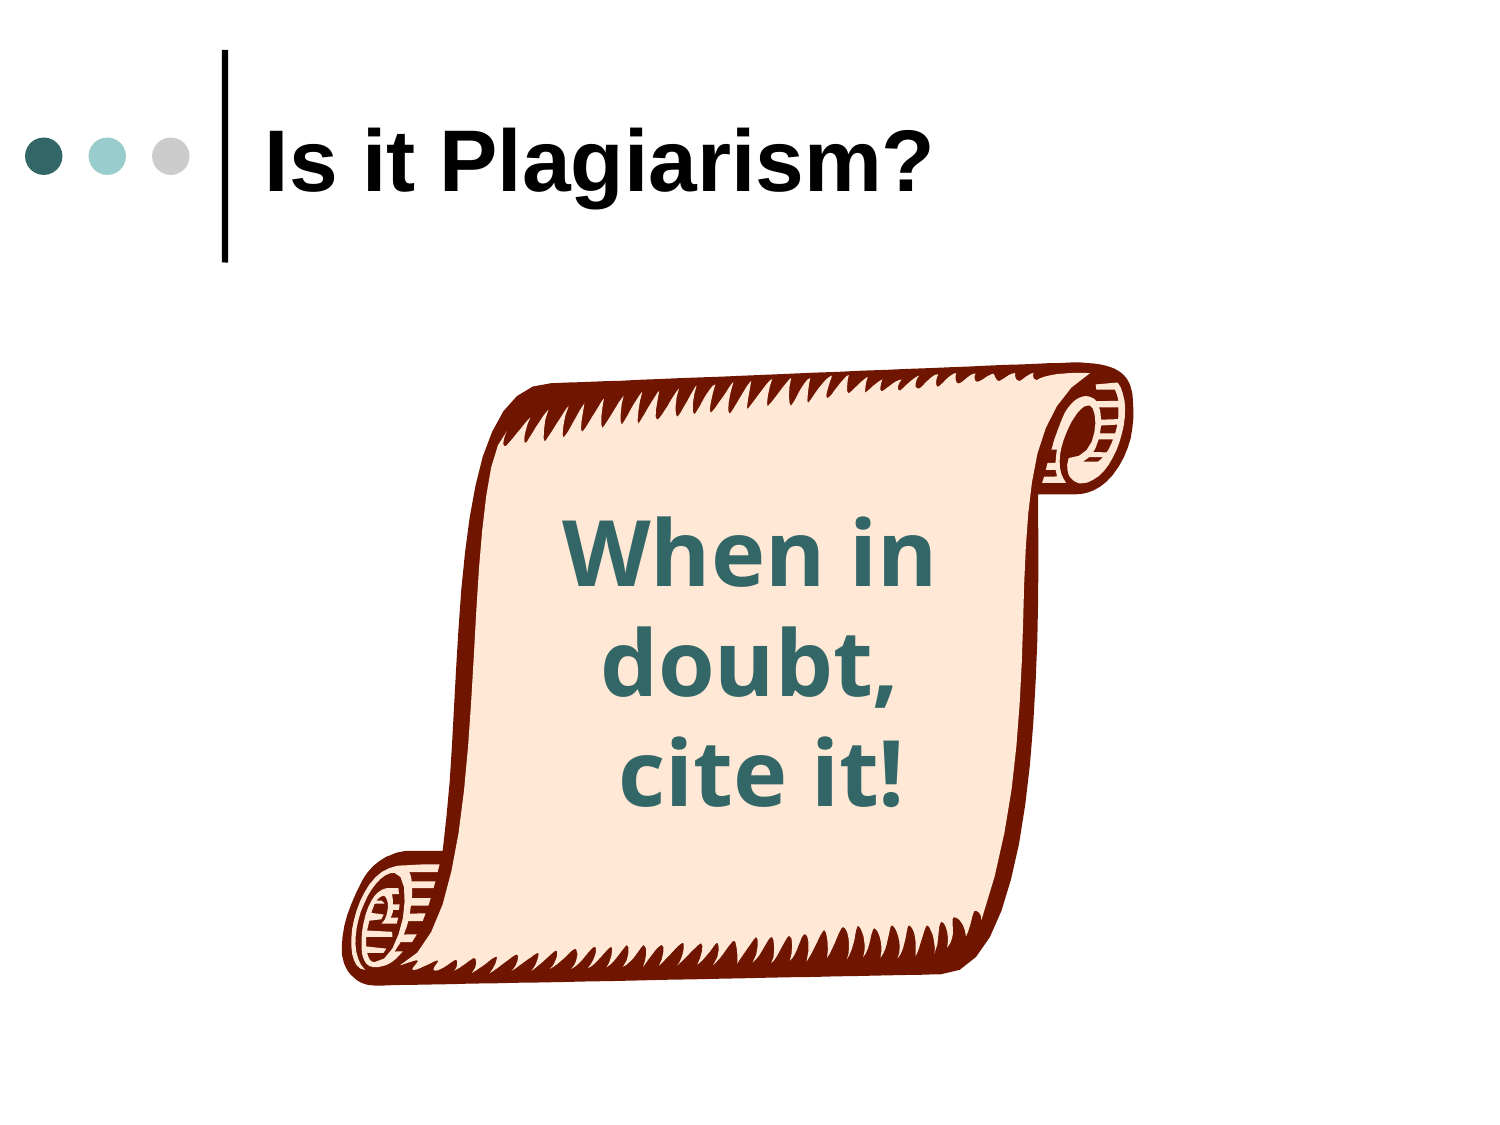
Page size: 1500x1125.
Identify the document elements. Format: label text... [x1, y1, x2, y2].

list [337, 362, 1138, 986]
title Is it Plagiarism? [249, 31, 1400, 282]
